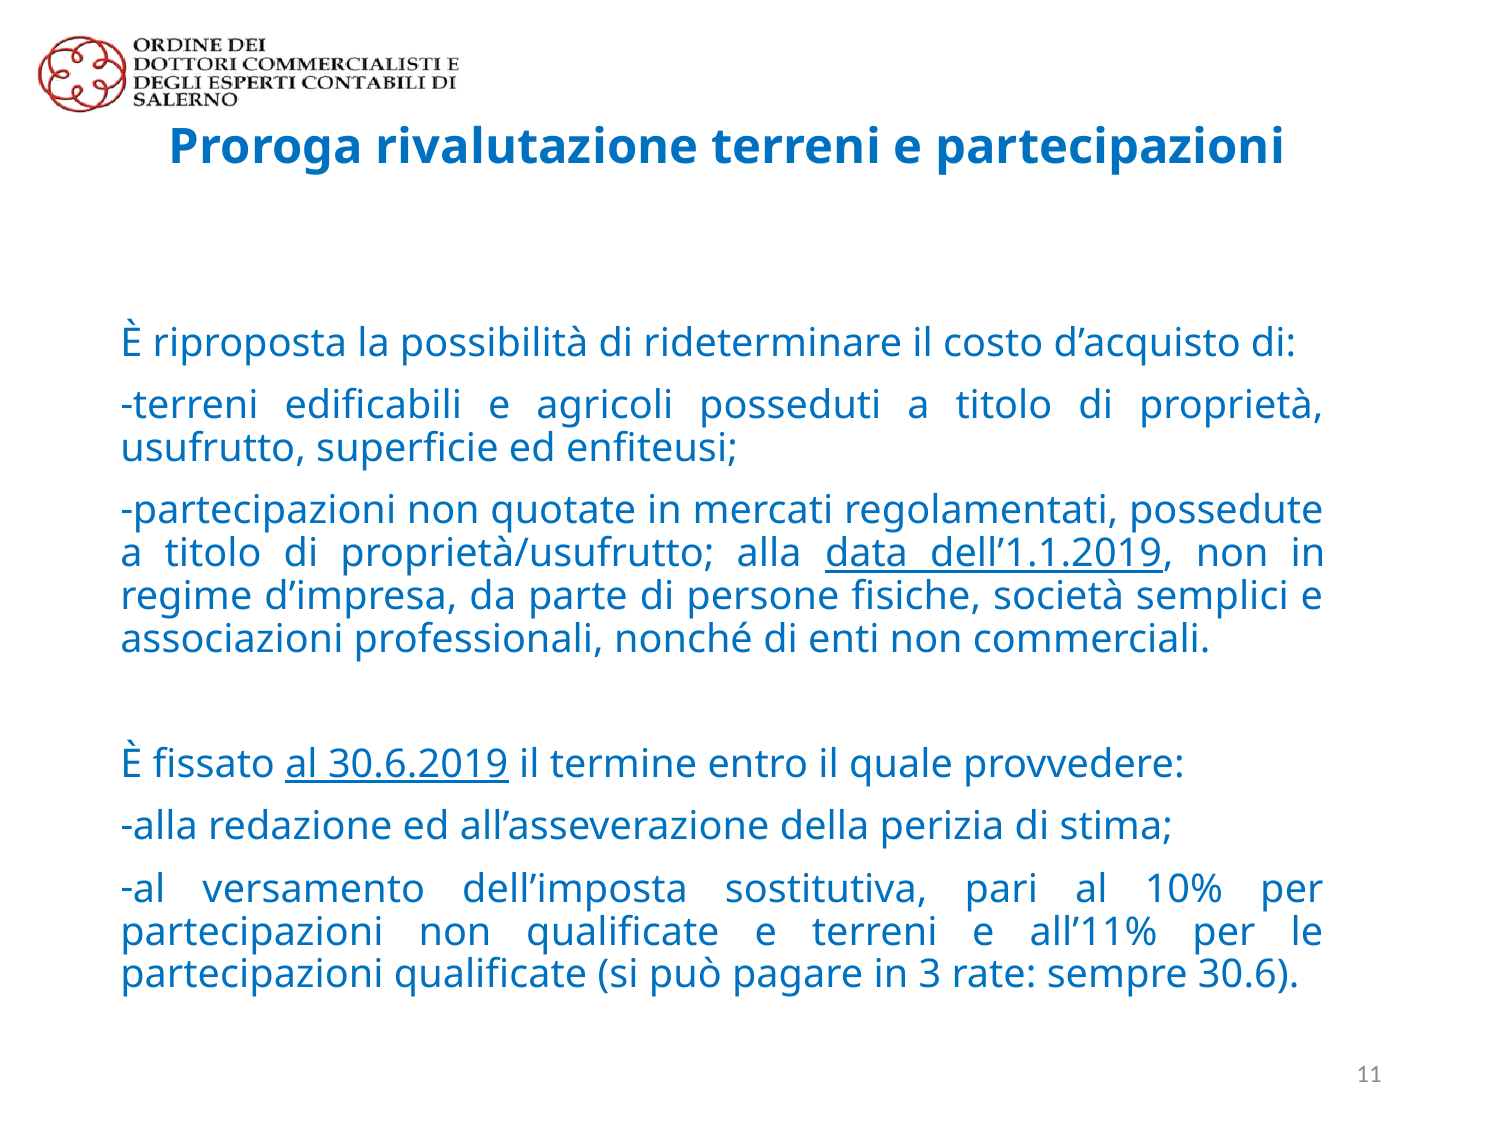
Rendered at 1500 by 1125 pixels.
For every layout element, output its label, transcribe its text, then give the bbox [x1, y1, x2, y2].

picture [29, 29, 467, 114]
title Proroga rivalutazione terreni e partecipazioni [58, 113, 1397, 256]
subtitle È riproposta la possibilità di rideterminare il costo d’acquisto di: terreni edificabili e agricoli posseduti a titolo di proprietà, usufrutto, superficie ed enfiteusi; partecipazioni non quotate in mercati regolamentati, possedute a titolo di proprietà/usufrutto; alla data dell’1.1.2019, non in regime d’impresa, da parte di persone fisiche, società semplici e associazioni professionali, nonché di enti non commerciali. È fissato al 30.6.2019 il termine entro il quale provvedere: alla redazione ed all’asseverazione della perizia di stima; al versamento dell’imposta sostitutiva, pari al 10% per partecipazioni non qualificate e terreni e all’11% per le partecipazioni qualificate (si può pagare in 3 rate: sempre 30.6). [105, 314, 1341, 1047]
slide_number 11 [1059, 1042, 1397, 1103]
